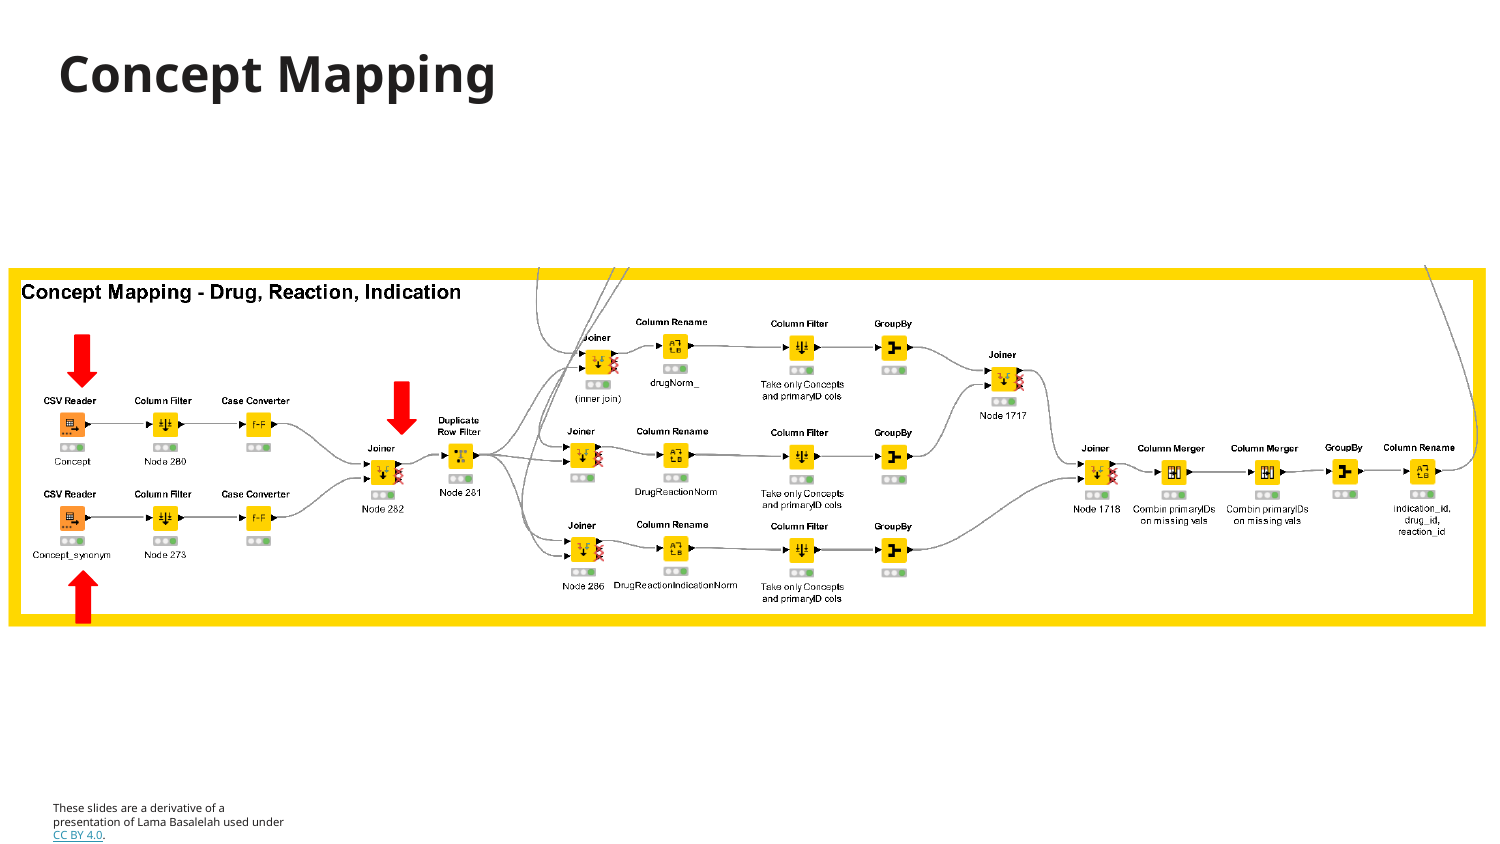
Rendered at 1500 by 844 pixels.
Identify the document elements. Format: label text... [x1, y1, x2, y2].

title Concept Mapping [59, 42, 1442, 102]
picture [0, 230, 1500, 646]
